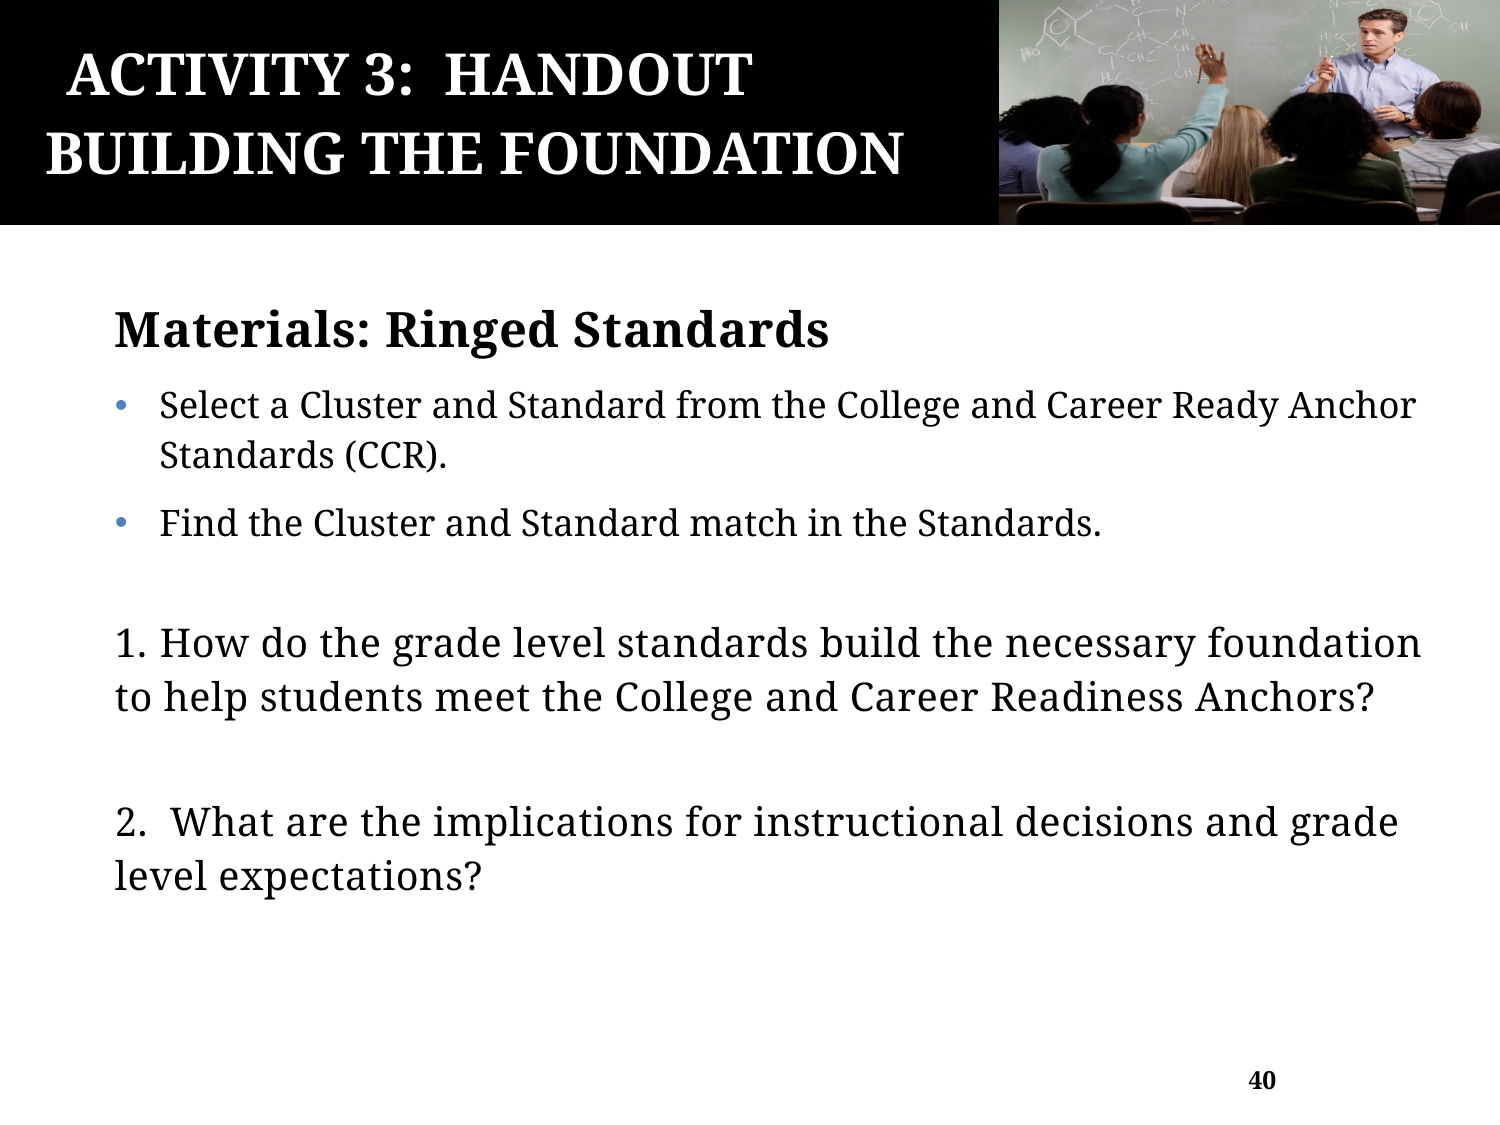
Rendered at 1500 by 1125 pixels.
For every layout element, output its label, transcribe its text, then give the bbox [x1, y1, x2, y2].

list Materials: Ringed Standards Select a Cluster and Standard from the College and Career Ready Anchor Standards (CCR). Find the Cluster and Standard match in the Standards. How do the grade level standards build the necessary foundation to help students meet the College and Career Readiness Anchors? 2. What are the implications for instructional decisions and grade level expectations? [99, 231, 1450, 1025]
title Activity 3: Handout Building the Foundation [0, 0, 999, 231]
slide_number 40 [1137, 1037, 1388, 1125]
slide_number [489, 44, 993, 93]
picture [999, 0, 1500, 226]
